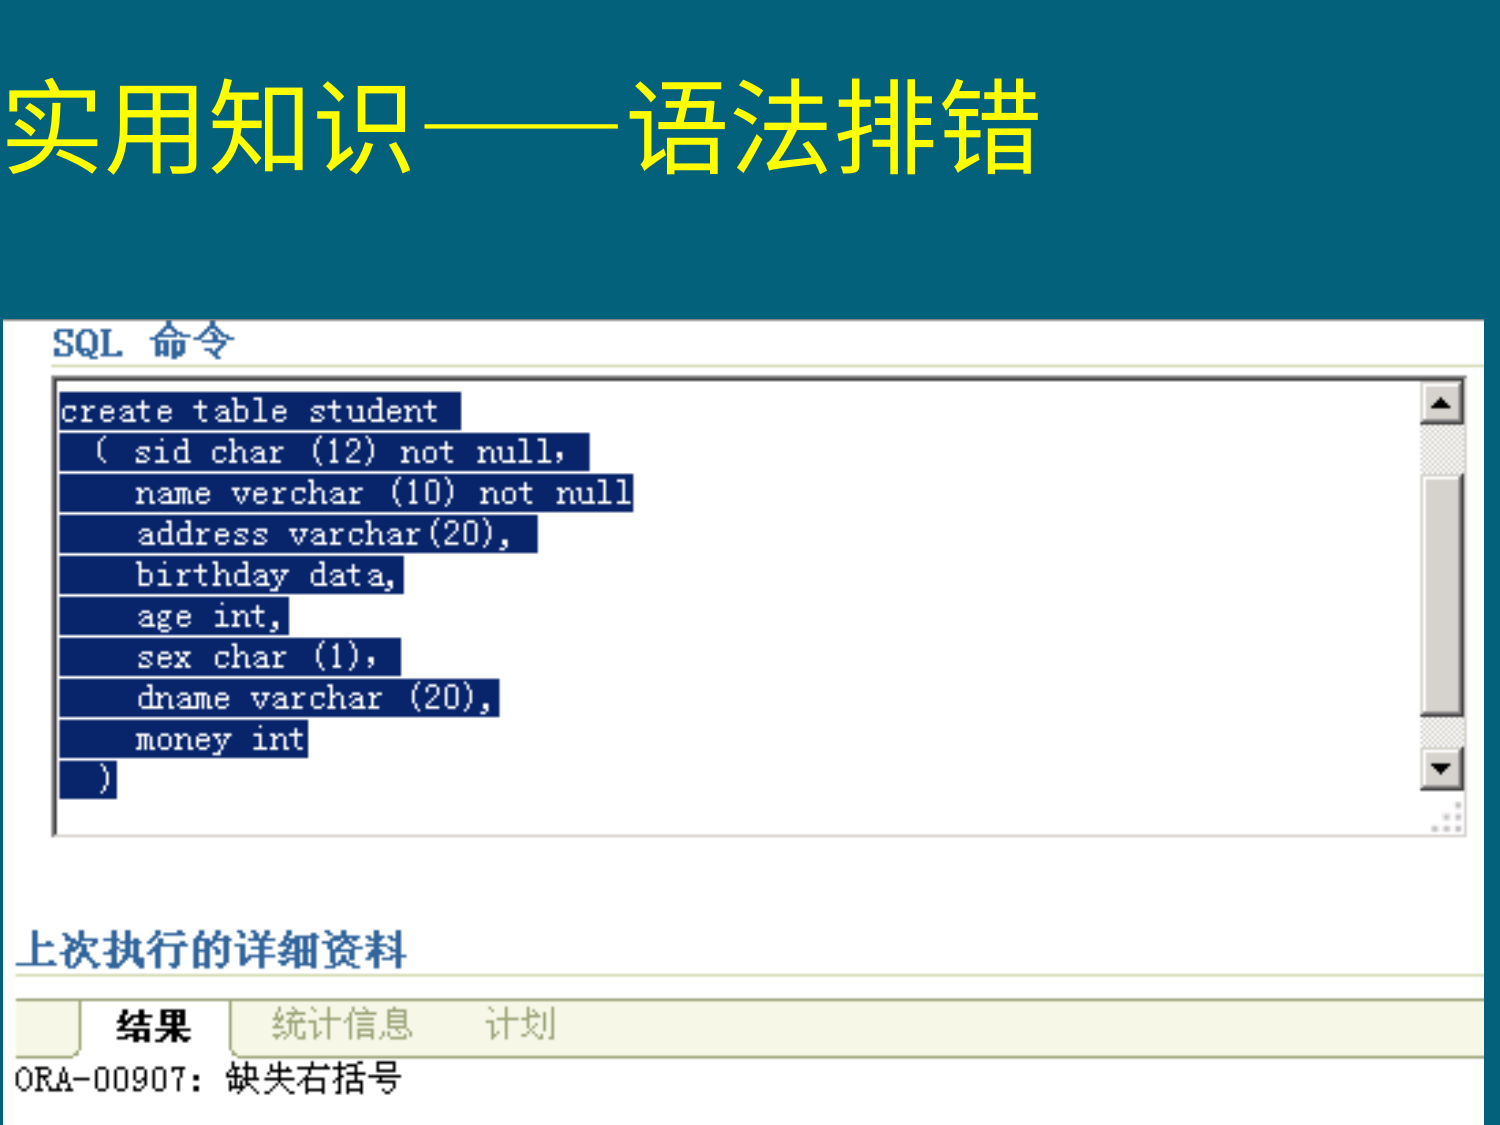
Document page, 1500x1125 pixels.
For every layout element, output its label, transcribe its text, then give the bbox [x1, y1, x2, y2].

title 实用知识——语法排错 [0, 0, 1351, 188]
picture [4, 320, 1483, 1125]
